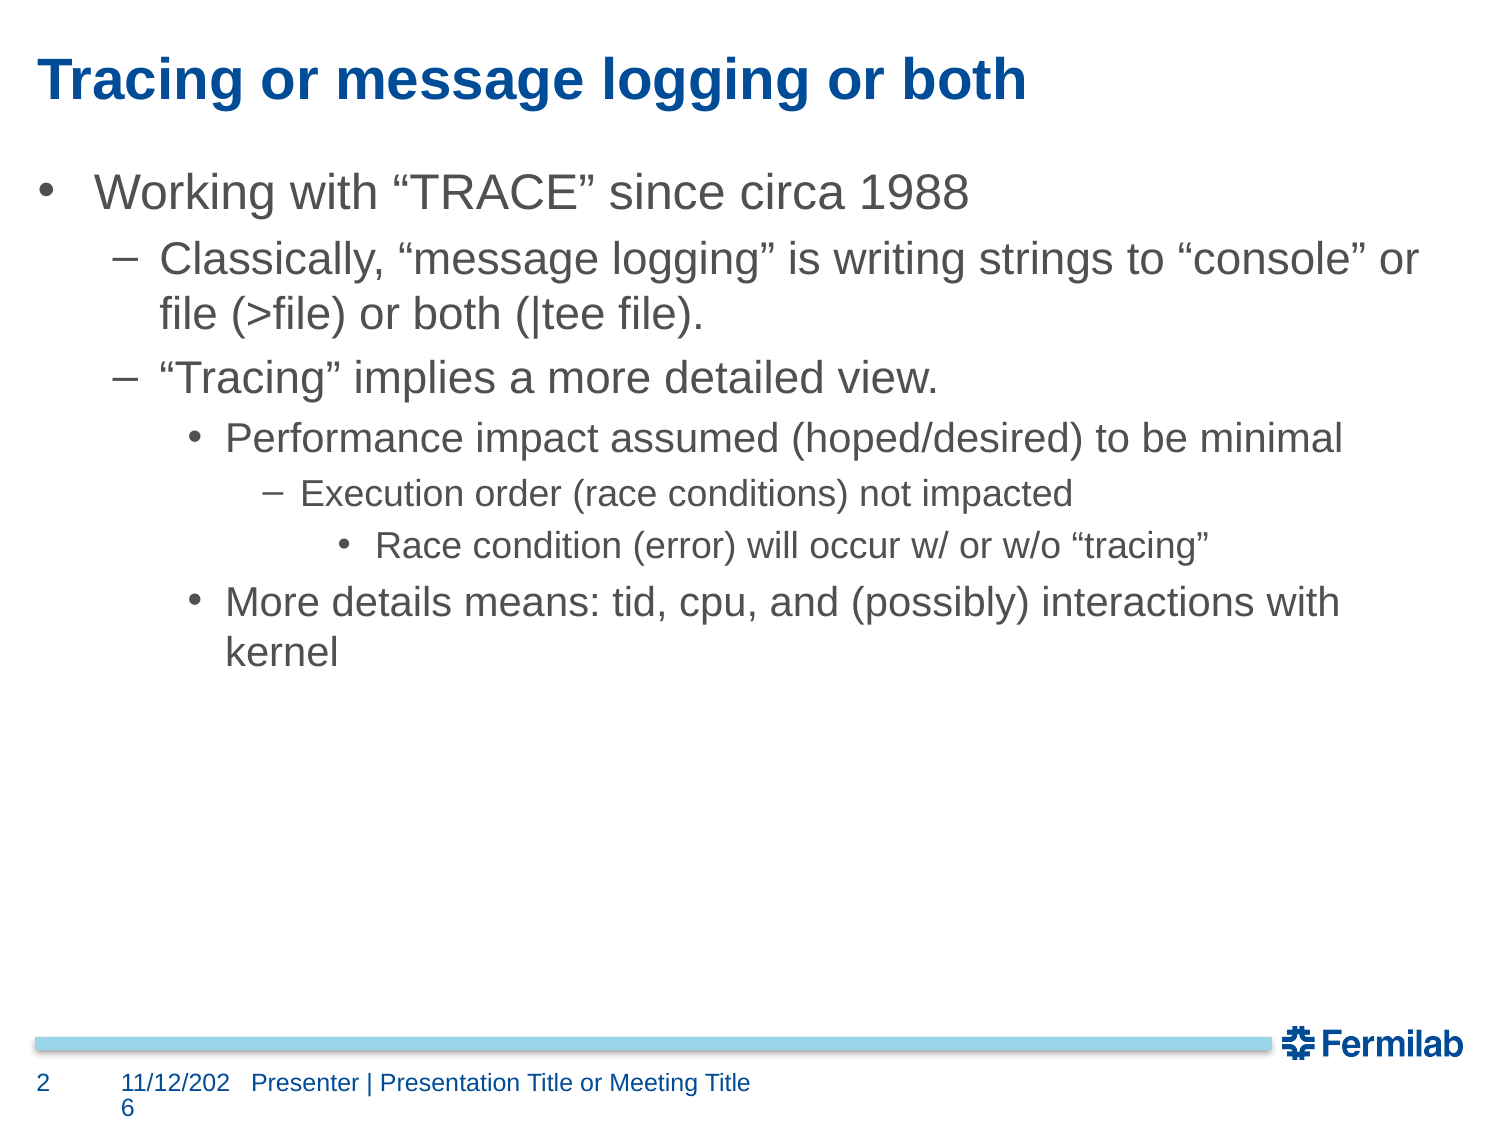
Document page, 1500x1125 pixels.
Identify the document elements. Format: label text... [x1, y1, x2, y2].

slide_number 2 [36, 1066, 105, 1106]
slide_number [120, 1066, 232, 1107]
title Tracing or message logging or both [37, 41, 1463, 112]
footer Presenter | Presentation Title or Meeting Title [251, 1066, 1279, 1107]
list Working with “TRACE” since circa 1988 Classically, “message logging” is writing strings to “console” or file (>file) or both (|tee file). “Tracing” implies a more detailed view. Performance impact assumed (hoped/desired) to be minimal Execution order (race conditions) not impacted Race condition (error) will occur w/ or w/o “tracing” More details means: tid, cpu, and (possibly) interactions with kernel [37, 159, 1461, 749]
picture [1282, 1026, 1463, 1060]
